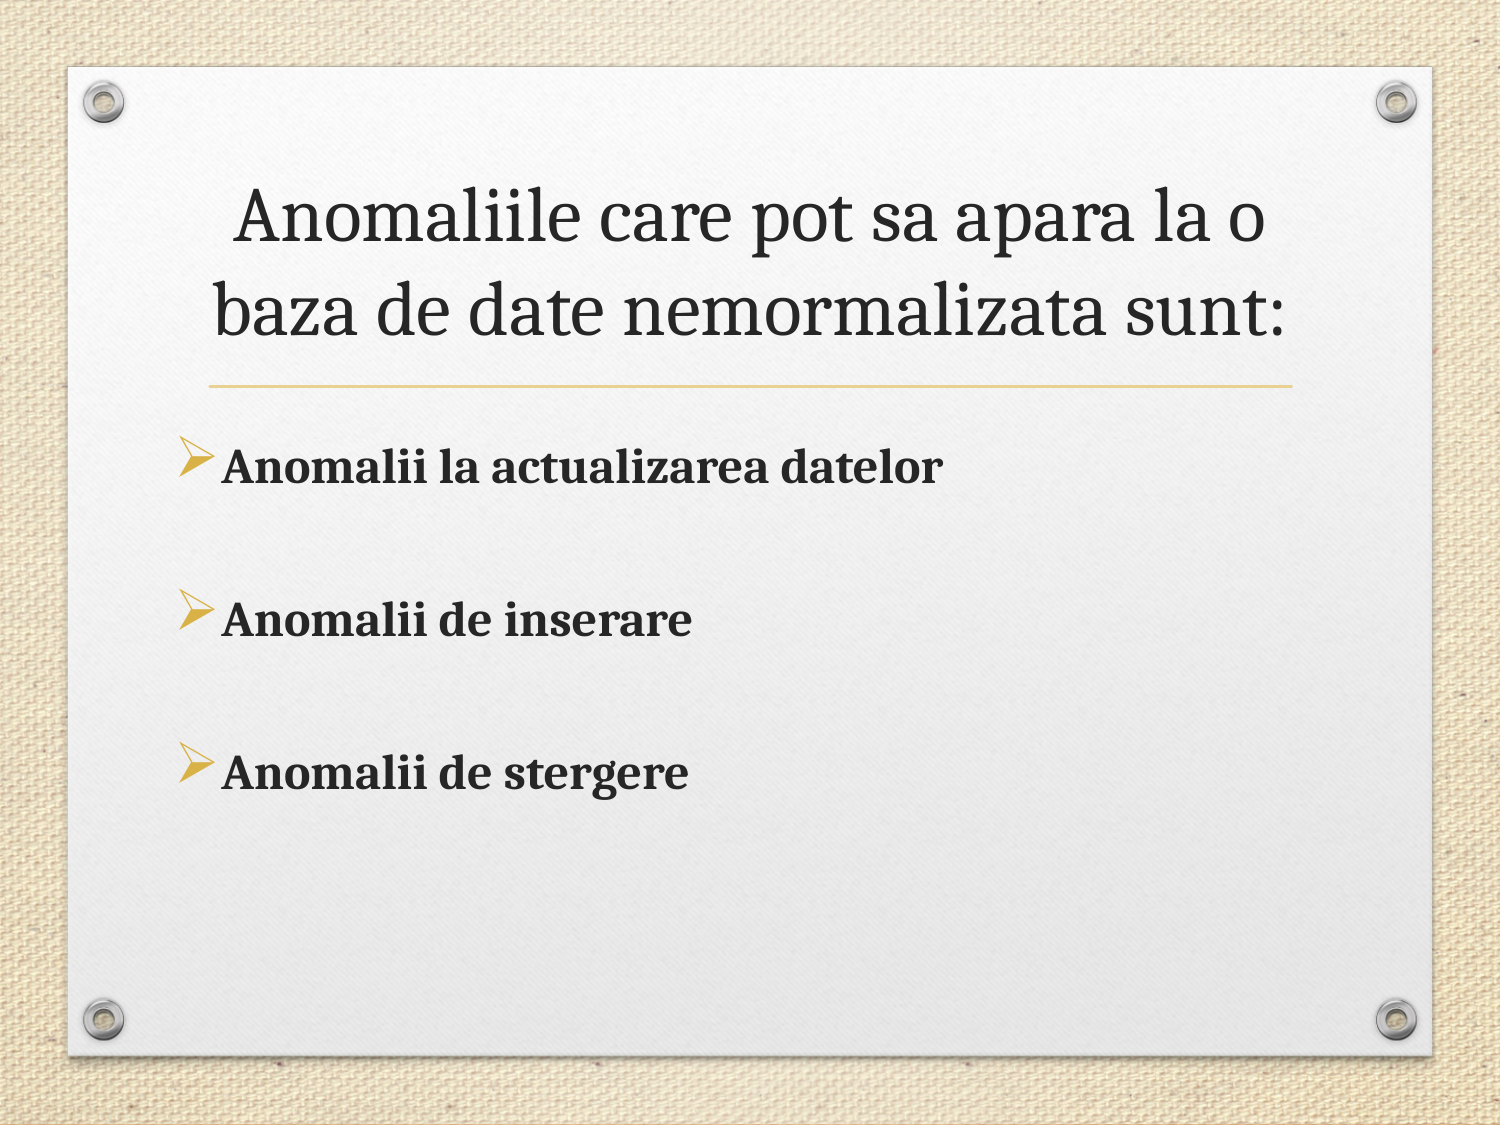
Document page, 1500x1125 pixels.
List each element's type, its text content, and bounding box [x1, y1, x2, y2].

picture [0, 0, 1500, 1125]
title Anomaliile care pot sa apara la o baza de date nemormalizata sunt: [193, 150, 1309, 365]
list Anomalii la actualizarea datelor Anomalii de inserare Anomalii de stergere [159, 432, 1422, 1044]
